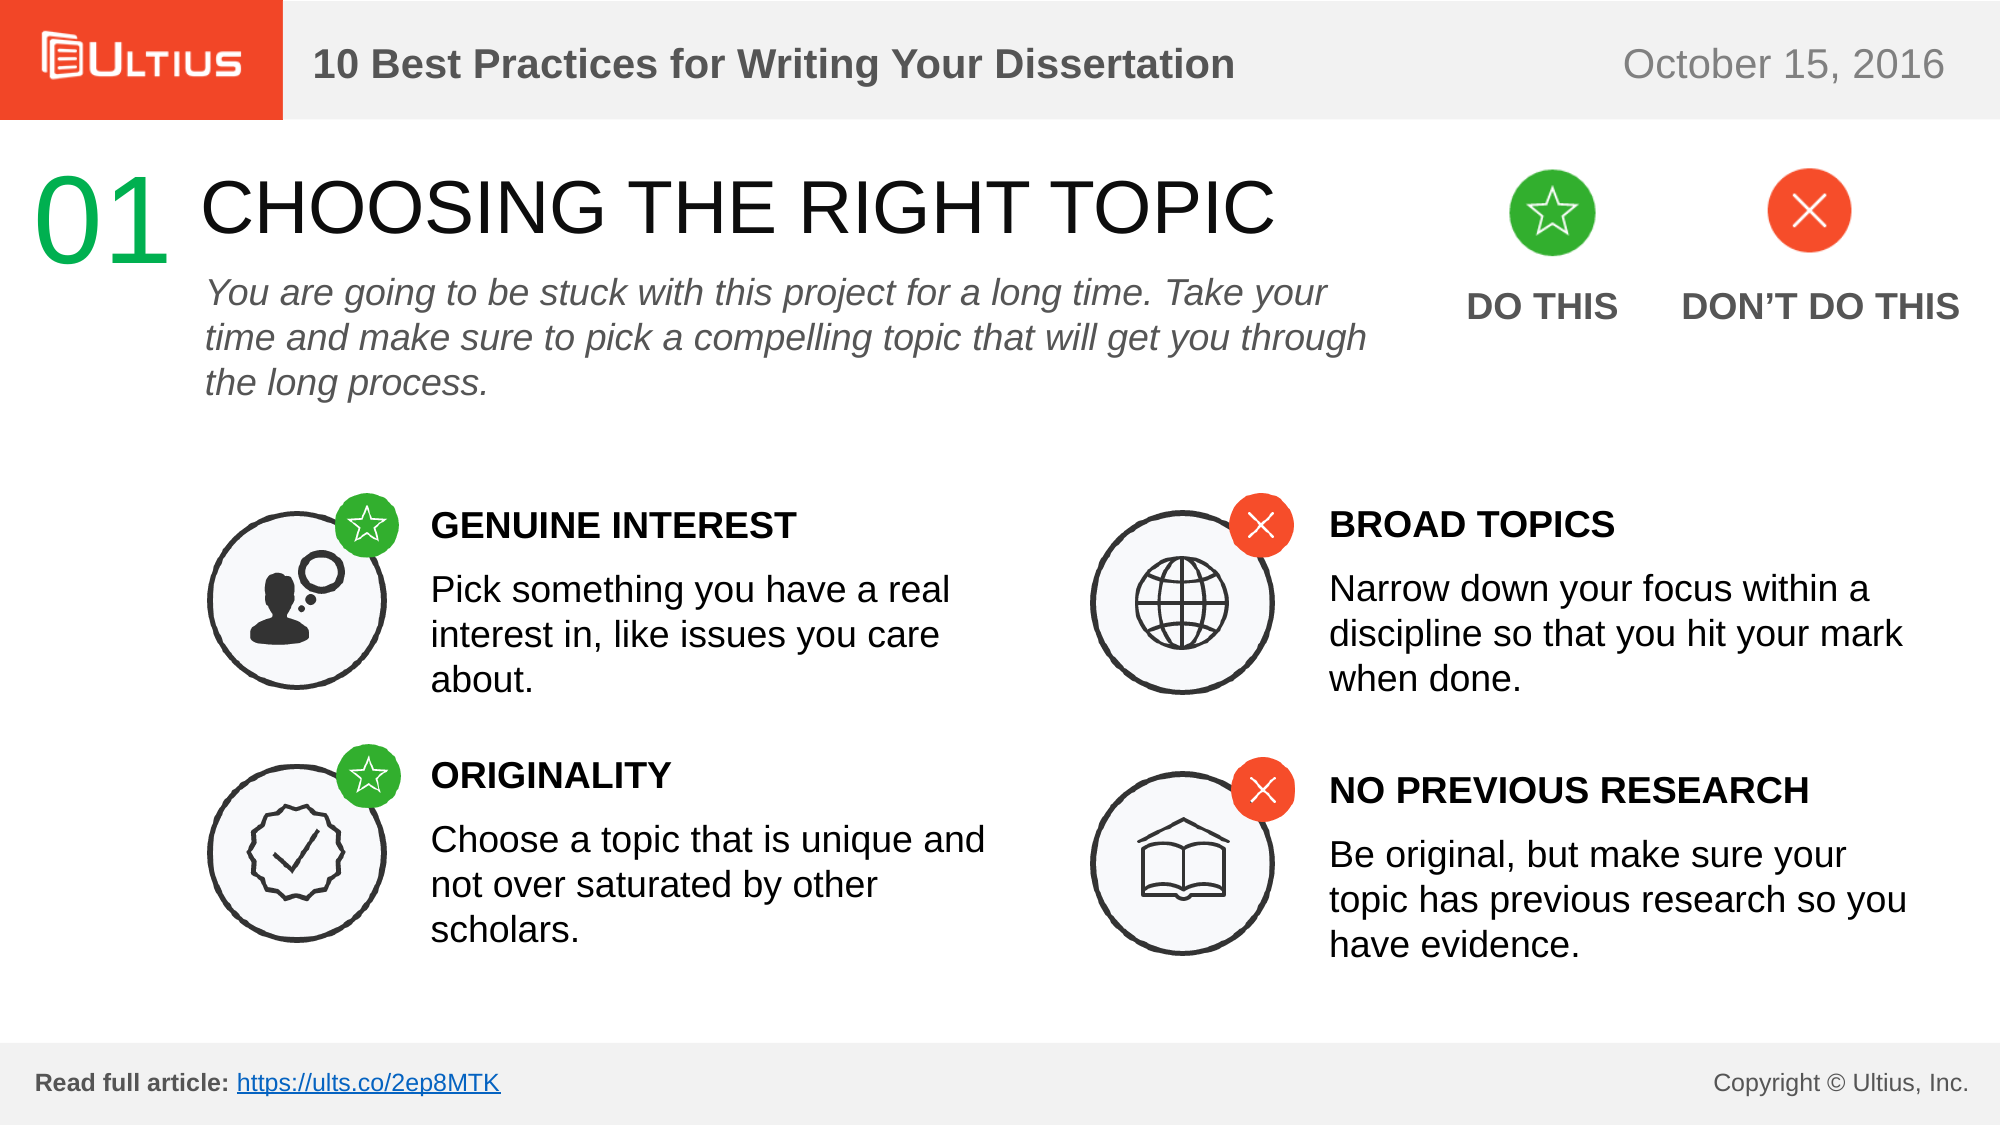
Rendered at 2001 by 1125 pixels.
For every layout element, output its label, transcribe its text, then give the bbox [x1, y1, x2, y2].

text_box GENUINE INTEREST [415, 494, 1035, 554]
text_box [1451, 142, 1988, 336]
picture [1062, 471, 1311, 990]
text_box CHOOSING THE RIGHT TOPIC [243, 150, 1380, 256]
text_box Narrow down your focus within a discipline so that you hit your mark when done. [1314, 556, 1943, 707]
picture [0, 0, 283, 120]
text_box Be original, but make sure your topic has previous research so you have evidence. [1314, 822, 1943, 972]
picture [162, 471, 414, 971]
text_box Pick something you have a real interest in, like issues you care about. [415, 557, 1045, 708]
text_box You are going to be stuck with this project for a long time. Take your time and make sure to pick a compelling topic that will get you through the long process. [190, 260, 1399, 411]
text_box 01 [19, 131, 243, 297]
text_box BROAD TOPICS [1314, 492, 1933, 553]
text_box ORIGINALITY [415, 743, 1035, 804]
text_box Choose a topic that is unique and not over saturated by other scholars. [415, 807, 1045, 958]
text_box NO PREVIOUS RESEARCH [1314, 758, 1933, 819]
